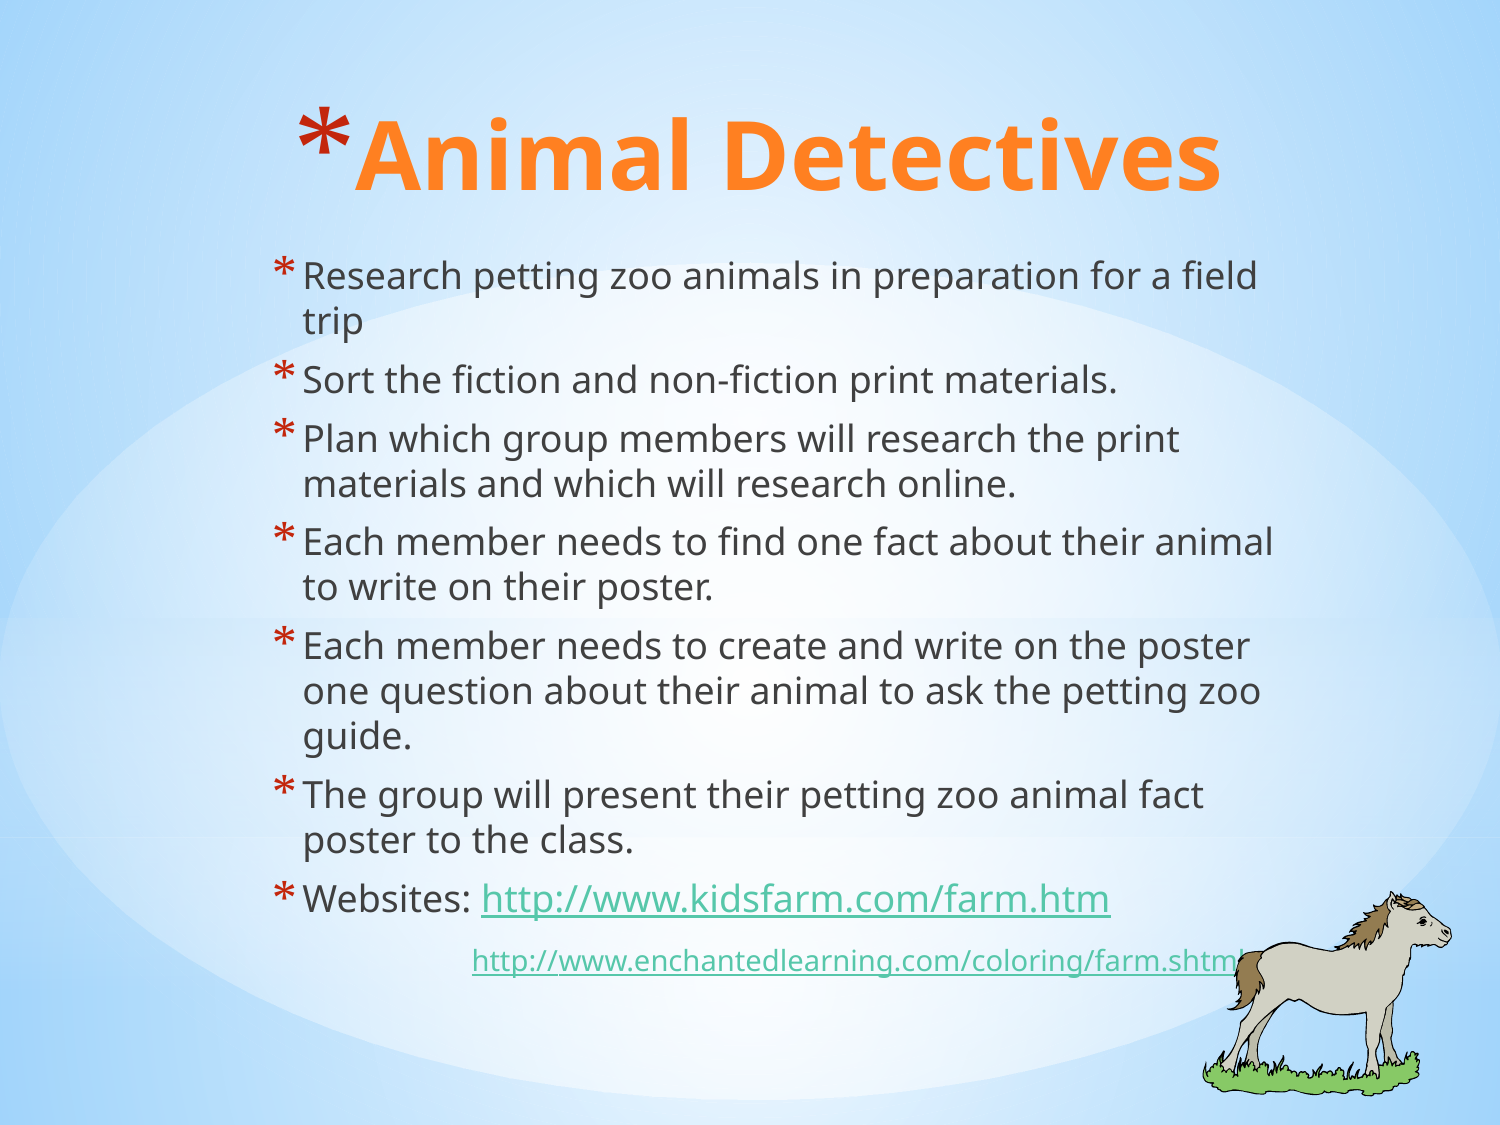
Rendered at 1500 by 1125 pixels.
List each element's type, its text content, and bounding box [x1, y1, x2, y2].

list Research petting zoo animals in preparation for a field trip Sort the fiction and non-fiction print materials. Plan which group members will research the print materials and which will research online. Each member needs to find one fact about their animal to write on their poster. Each member needs to create and write on the poster one question about their animal to ask the petting zoo guide. The group will present their petting zoo animal fact poster to the class. Websites: http://www.kidsfarm.com/farm.htm http://www.enchantedlearning.com/coloring/farm.shtml [249, 244, 1300, 995]
picture [1199, 890, 1453, 1099]
title Animal Detectives [225, 87, 1294, 275]
